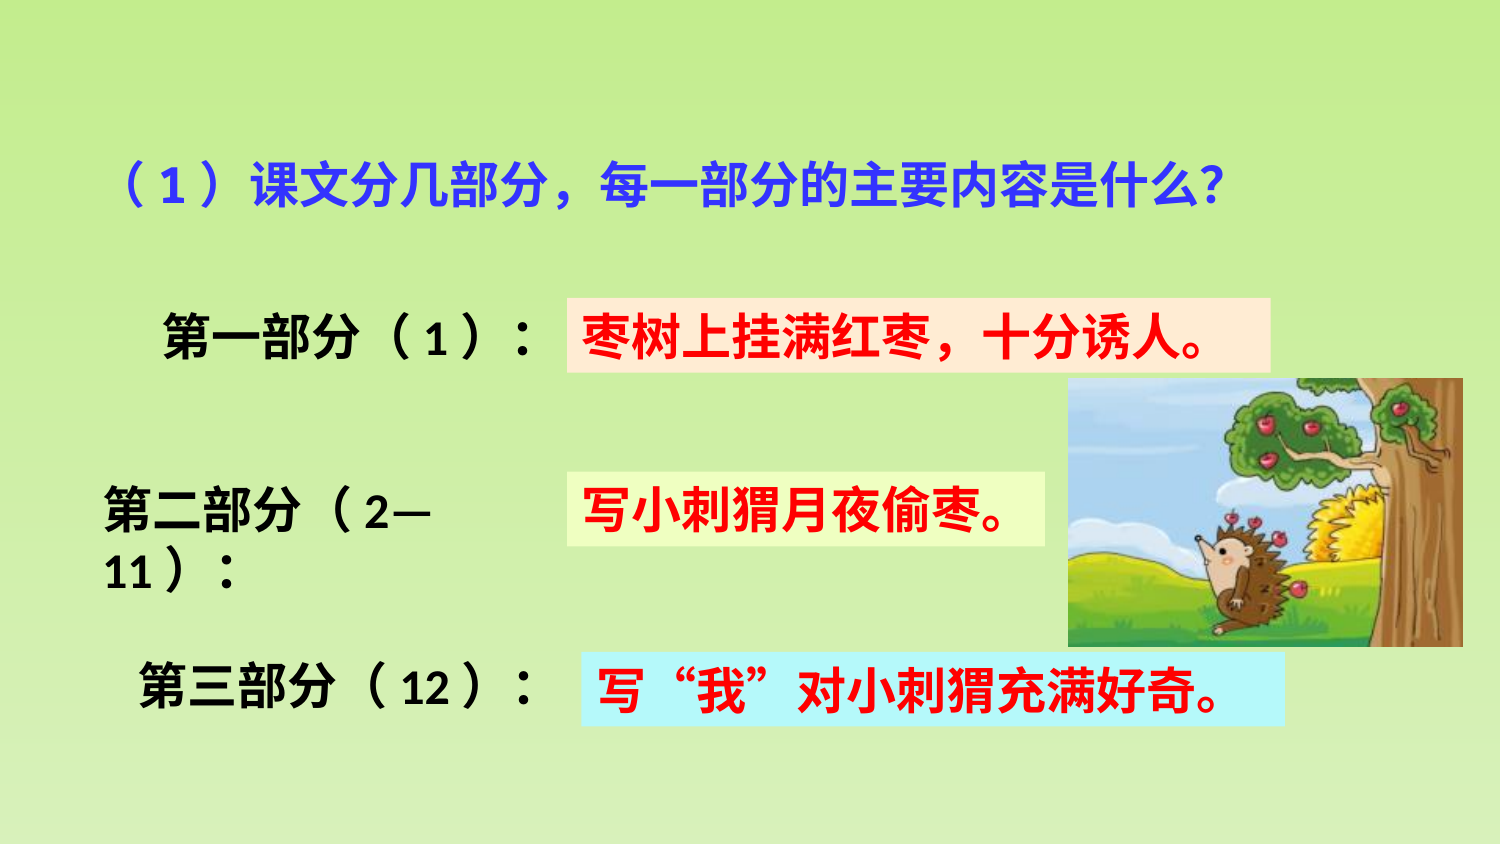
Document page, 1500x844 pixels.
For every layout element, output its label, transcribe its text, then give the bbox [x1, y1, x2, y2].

text_box （1）课文分几部分，每一部分的主要内容是什么？ [80, 85, 1285, 221]
text_box 第三部分（12）： [122, 646, 579, 722]
text_box 枣树上挂满红枣，十分诱人。 [567, 297, 1271, 373]
text_box 第一部分（1）： [146, 297, 567, 373]
text_box 写小刺猬月夜偷枣。 [567, 471, 1045, 547]
text_box 第二部分（2—11）： [87, 471, 544, 607]
text_box 写“我”对小刺猬充满好奇。 [581, 651, 1285, 727]
picture [1067, 378, 1463, 648]
